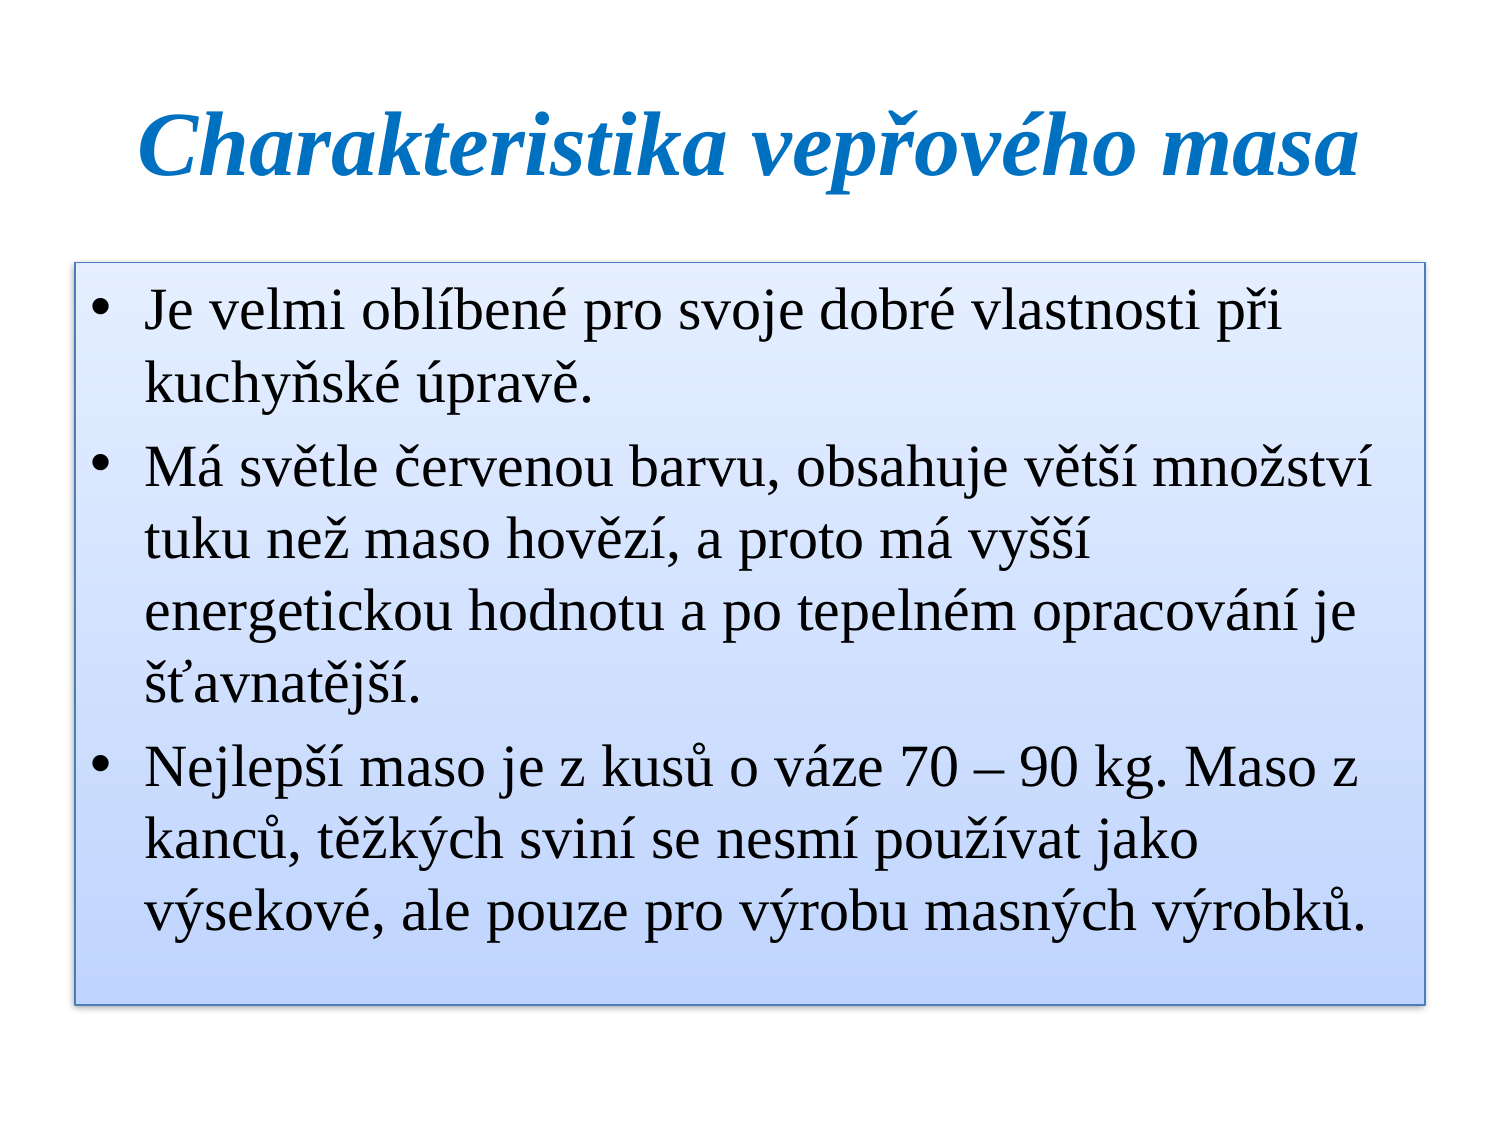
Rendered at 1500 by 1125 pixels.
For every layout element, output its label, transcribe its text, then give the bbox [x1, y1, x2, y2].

title Charakteristika vepřového masa [75, 45, 1425, 233]
list Je velmi oblíbené pro svoje dobré vlastnosti při kuchyňské úpravě. Má světle červenou barvu, obsahuje větší množství tuku než maso hovězí, a proto má vyšší energetickou hodnotu a po tepelném opracování je šťavnatější. Nejlepší maso je z kusů o váze 70 – 90 kg. Maso z kanců, těžkých sviní se nesmí používat jako výsekové, ale pouze pro výrobu masných výrobků. [74, 262, 1426, 1006]
